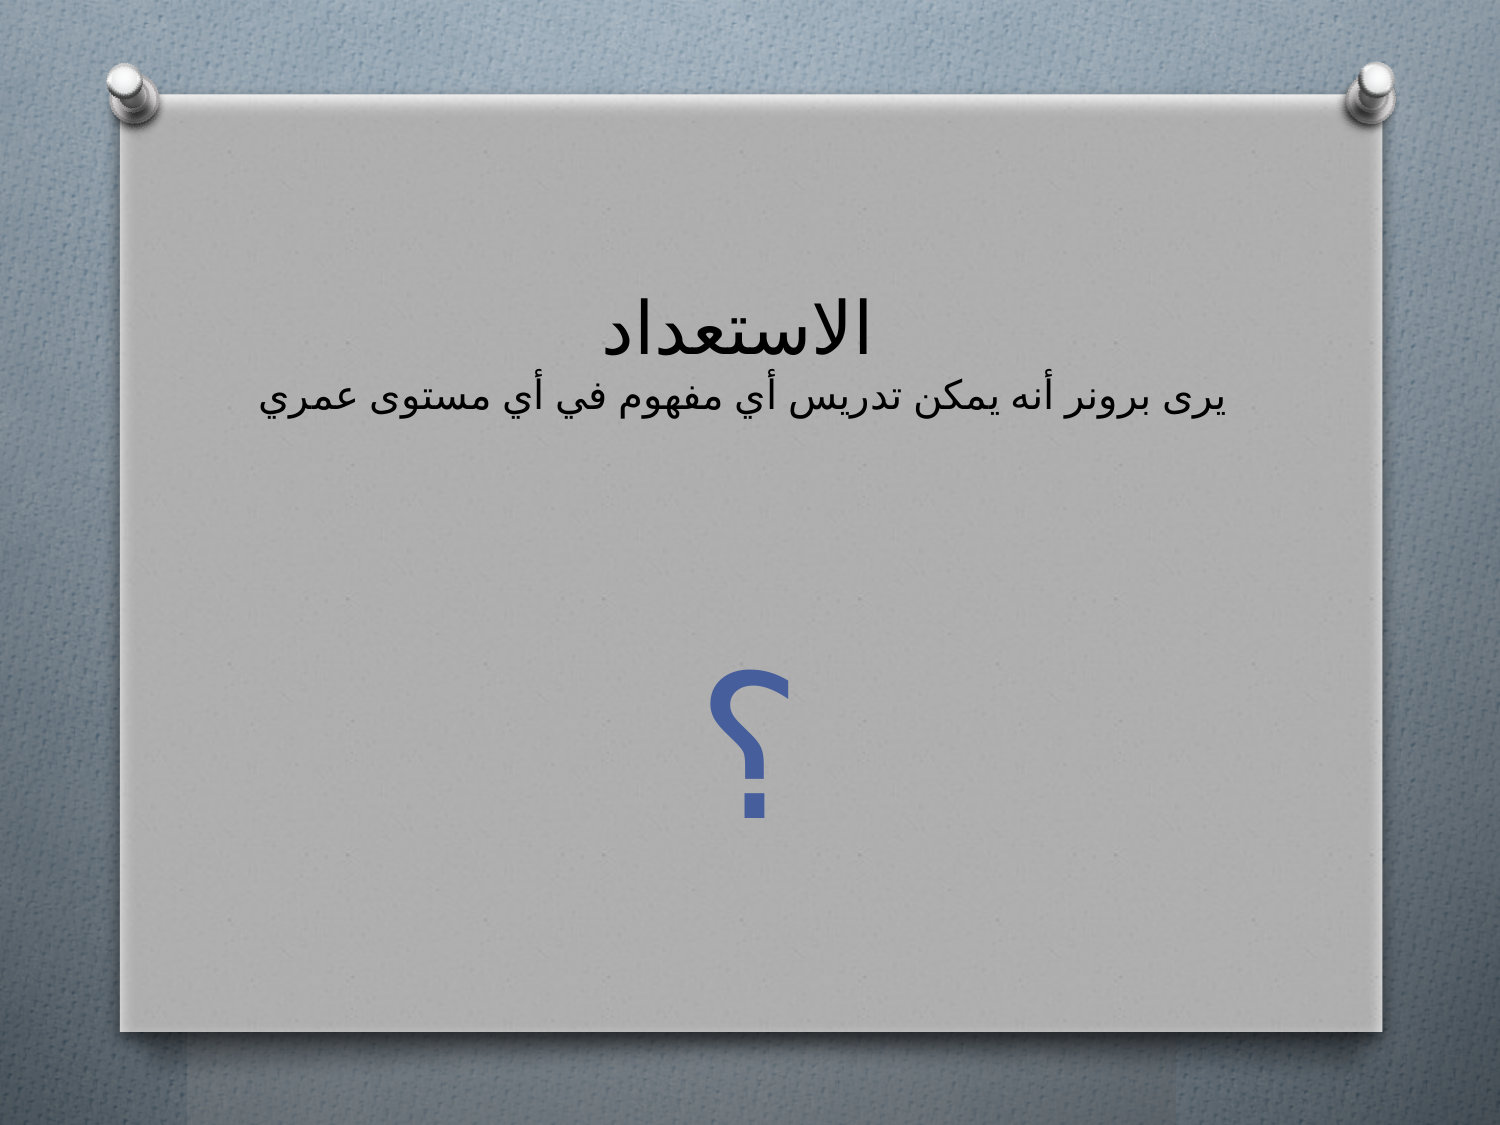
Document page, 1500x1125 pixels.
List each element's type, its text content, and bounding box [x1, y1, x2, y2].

list ؟ [238, 611, 1262, 888]
picture [1317, 35, 1439, 156]
title الاستعداد يرى برونر أنه يمكن تدريس أي مفهوم في أي مستوى عمري [225, 262, 1251, 425]
picture [75, 29, 198, 153]
